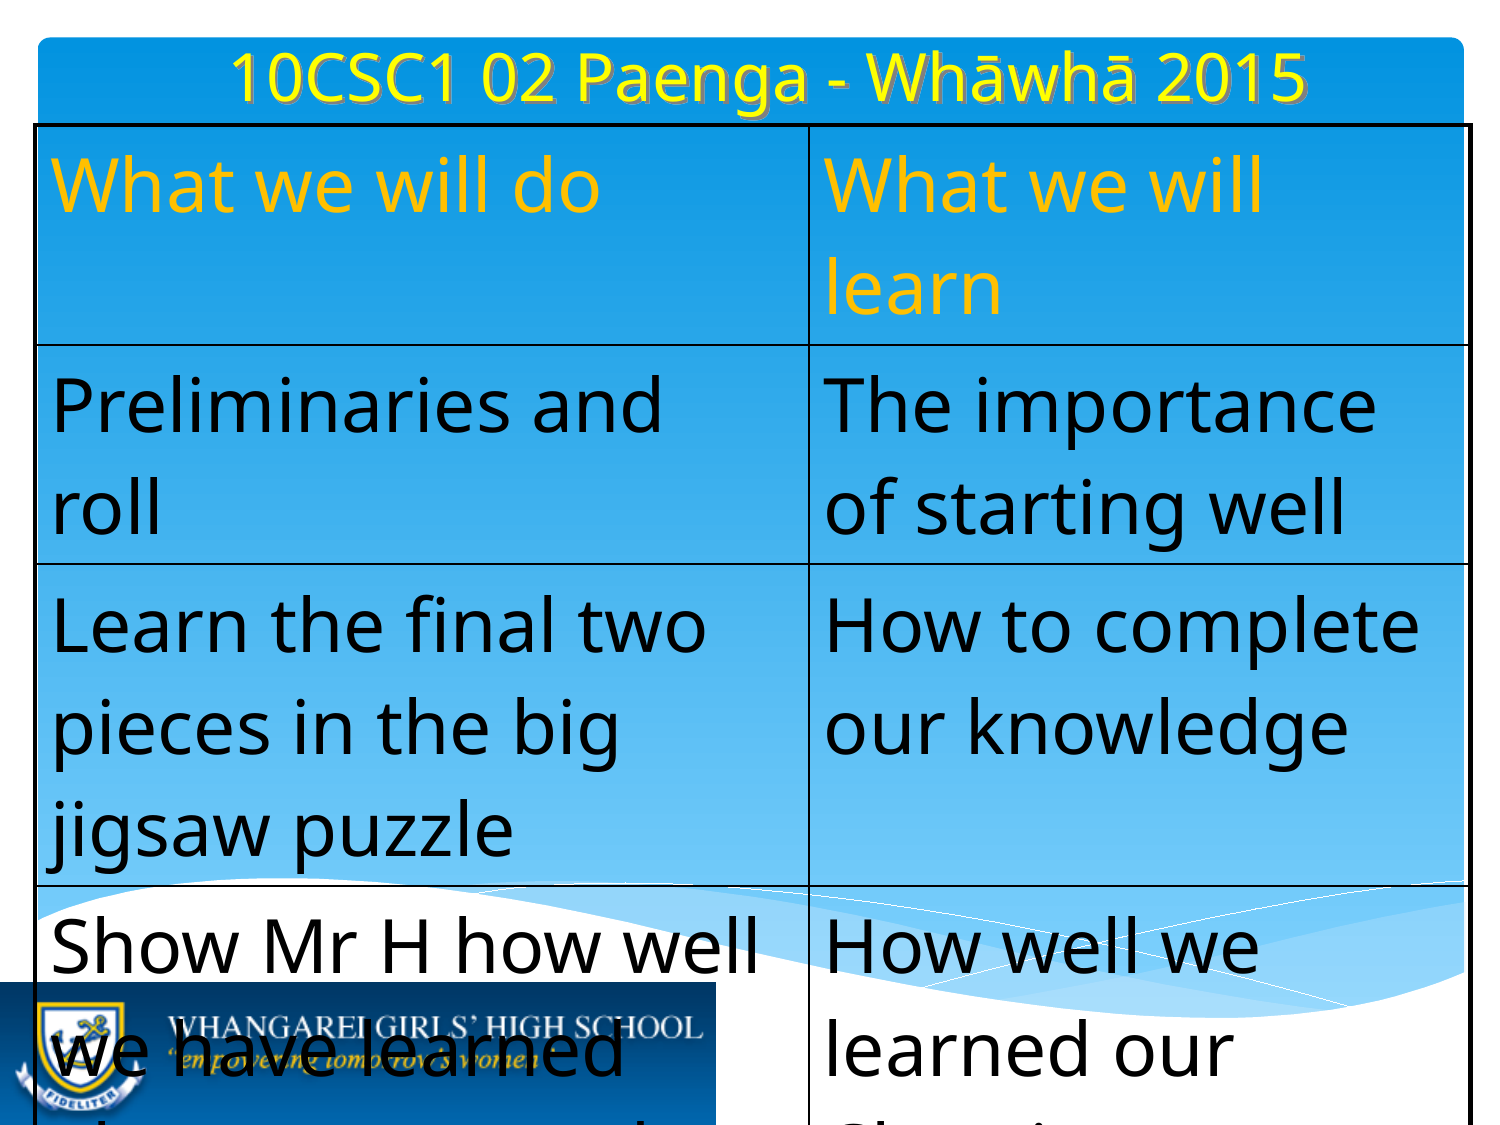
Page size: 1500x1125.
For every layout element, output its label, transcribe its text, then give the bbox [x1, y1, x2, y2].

table_header What we will do [37, 127, 808, 344]
table_header What we will learn [810, 127, 1468, 344]
table_cell Show Mr H how well we have learned about atoms and ions [37, 887, 808, 1125]
text_box 10CSC1 02 Paenga - Whāwhā 2015 [162, 24, 1375, 123]
table_cell Preliminaries and roll [37, 346, 808, 563]
table_cell The importance of starting well [810, 346, 1468, 563]
table_cell How well we learned our Chemistry [810, 887, 1468, 1125]
table_cell How to complete our knowledge [810, 565, 1468, 885]
table_cell Learn the final two pieces in the big jigsaw puzzle [37, 565, 808, 885]
picture [0, 982, 716, 1125]
